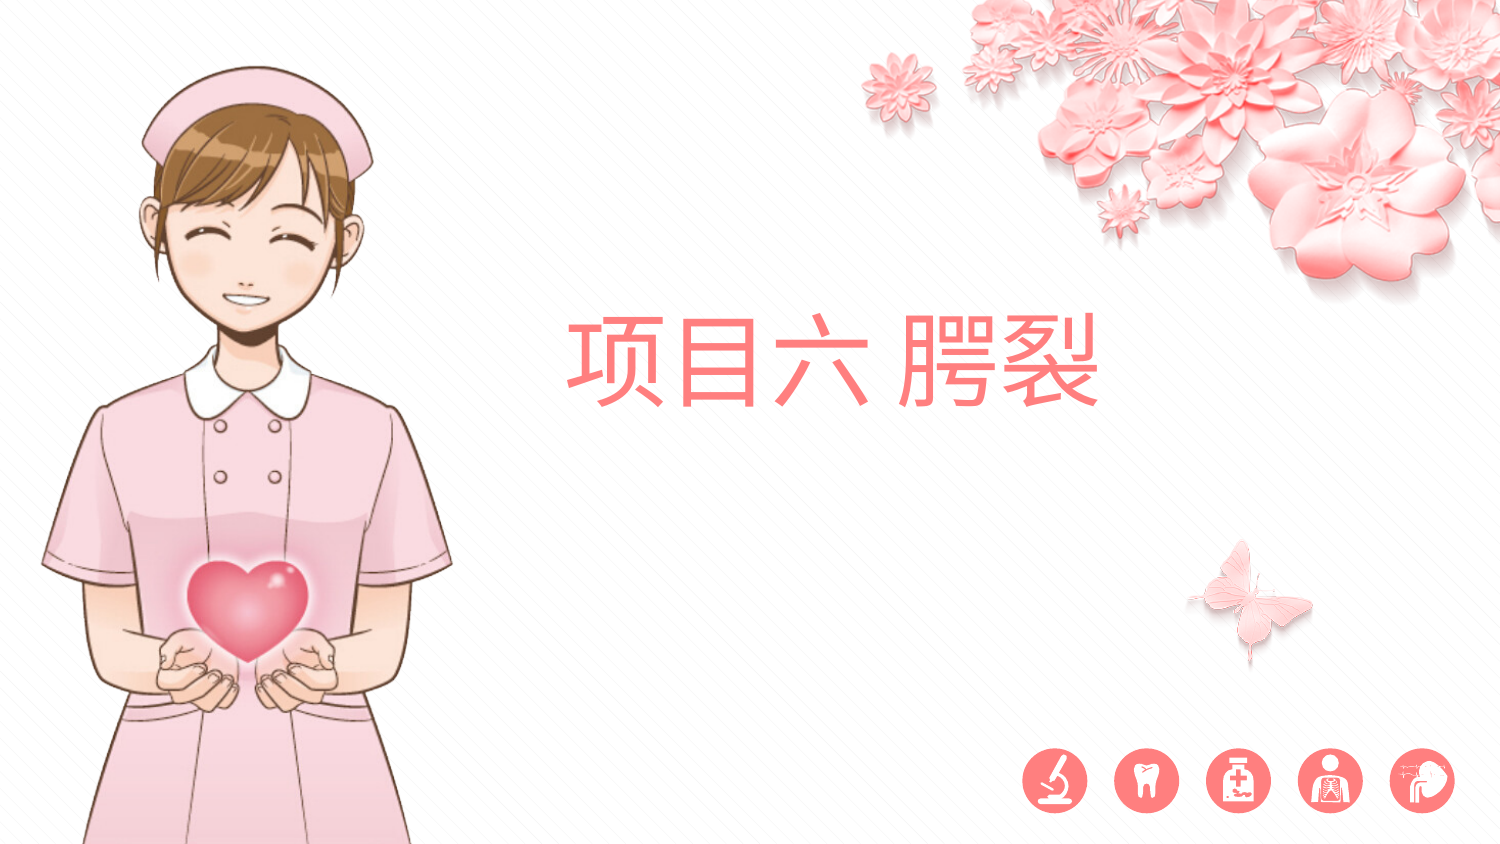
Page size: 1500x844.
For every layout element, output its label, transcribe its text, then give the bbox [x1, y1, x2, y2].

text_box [1022, 748, 1088, 814]
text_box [1389, 748, 1455, 814]
picture [808, 0, 1500, 343]
picture [9, 45, 580, 844]
text_box 项目六 腭裂 [580, 289, 1322, 428]
picture [1179, 527, 1341, 674]
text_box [1205, 748, 1271, 814]
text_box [1297, 748, 1363, 814]
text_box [1114, 748, 1180, 814]
